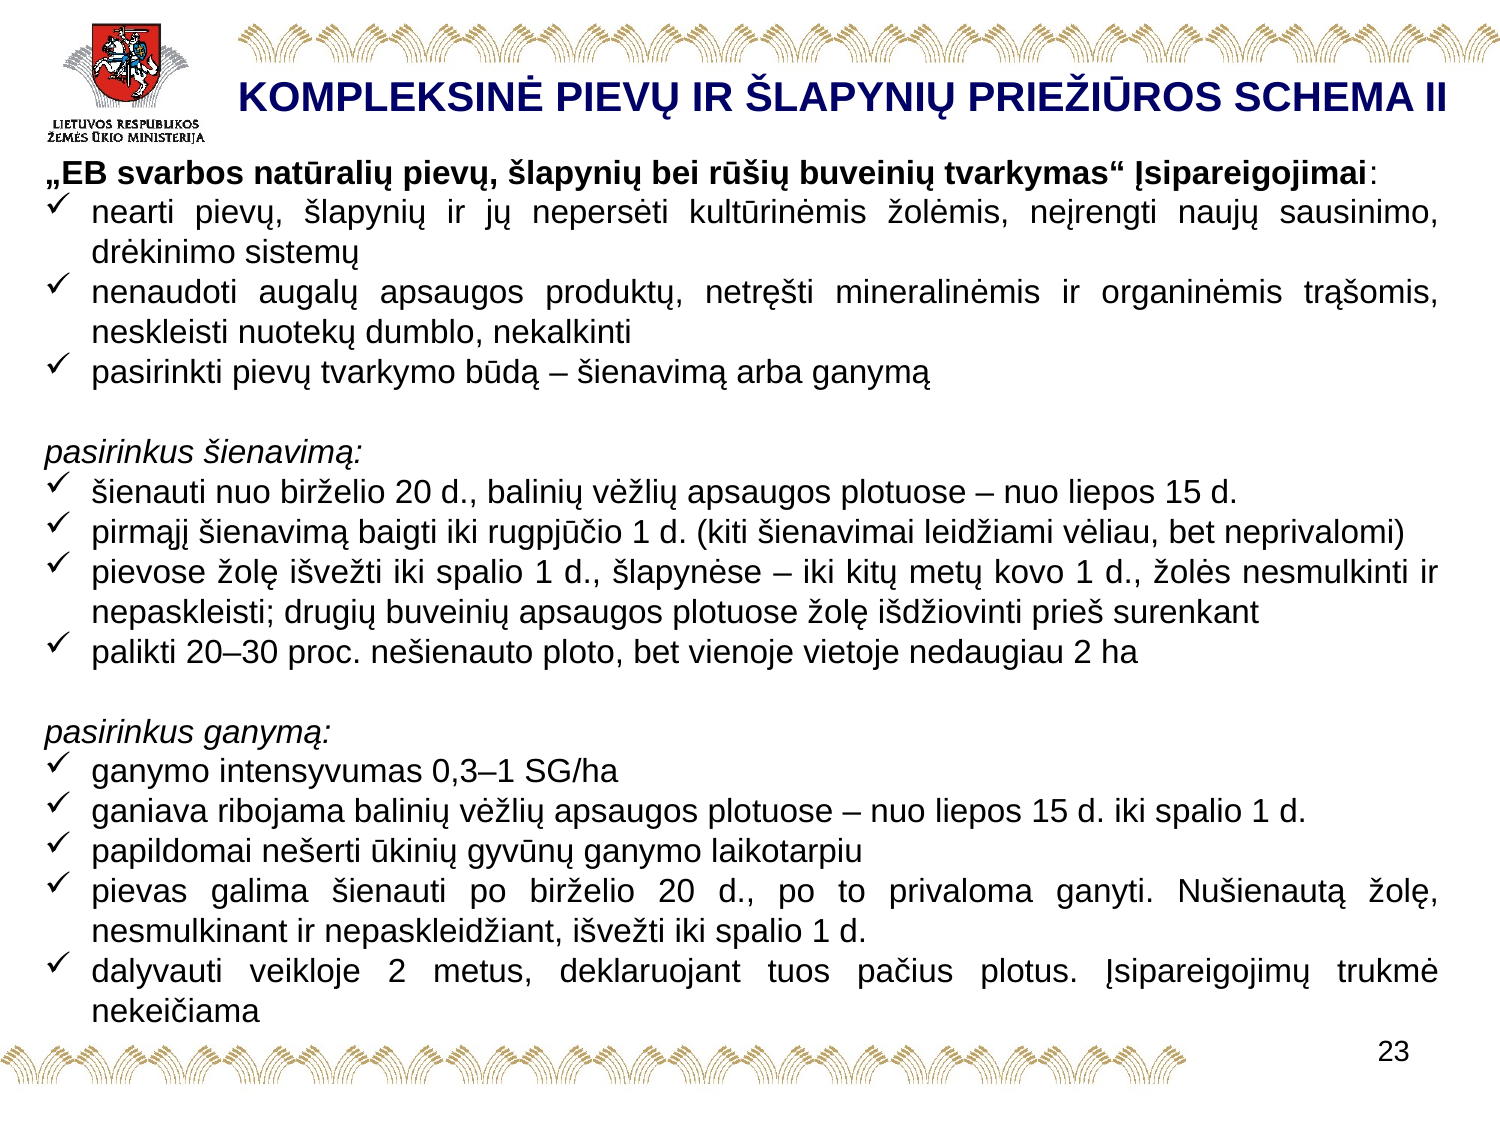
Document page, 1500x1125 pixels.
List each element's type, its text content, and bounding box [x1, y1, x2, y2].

picture [0, 0, 1500, 1125]
text_box KOMPLEKSINĖ PIEVŲ IR ŠLAPYNIŲ PRIEŽIŪROS SCHEMA II [186, 62, 1500, 128]
slide_number 23 [1074, 1024, 1426, 1103]
text_box „EB svarbos natūralių pievų, šlapynių bei rūšių buveinių tvarkymas“ Įsipareigojimai: nearti pievų, šlapynių ir jų nepersėti kultūrinėmis žolėmis, neįrengti naujų sausinimo, drėkinimo sistemų nenaudoti augalų apsaugos produktų, netręšti mineralinėmis ir organinėmis trąšomis, neskleisti nuotekų dumblo, nekalkinti pasirinkti pievų tvarkymo būdą – šienavimą arba ganymą pasirinkus šienavimą: šienauti nuo birželio 20 d., balinių vėžlių apsaugos plotuose – nuo liepos 15 d. pirmąjį šienavimą baigti iki rugpjūčio 1 d. (kiti šienavimai leidžiami vėliau, bet neprivalomi) pievose žolę išvežti iki spalio 1 d., šlapynėse – iki kitų metų kovo 1 d., žolės nesmulkinti ir nepaskleisti; drugių buveinių apsaugos plotuose žolę išdžiovinti prieš surenkant palikti 20–30 proc. nešienauto ploto, bet vienoje vietoje nedaugiau 2 ha pasirinkus ganymą: ganymo intensyvumas 0,3–1 SG/ha ganiava ribojama balinių vėžlių apsaugos plotuose – nuo liepos 15 d. iki spalio 1 d. papildomai nešerti ūkinių gyvūnų ganymo laikotarpiu pievas galima šienauti po birželio 20 d., po to privaloma ganyti. Nušienautą žolę, nesmulkinant ir nepaskleidžiant, išvežti iki spalio 1 d. dalyvauti veikloje 2 metus, deklaruojant tuos pačius plotus. Įsipareigojimų trukmė nekeičiama [29, 143, 1457, 1037]
